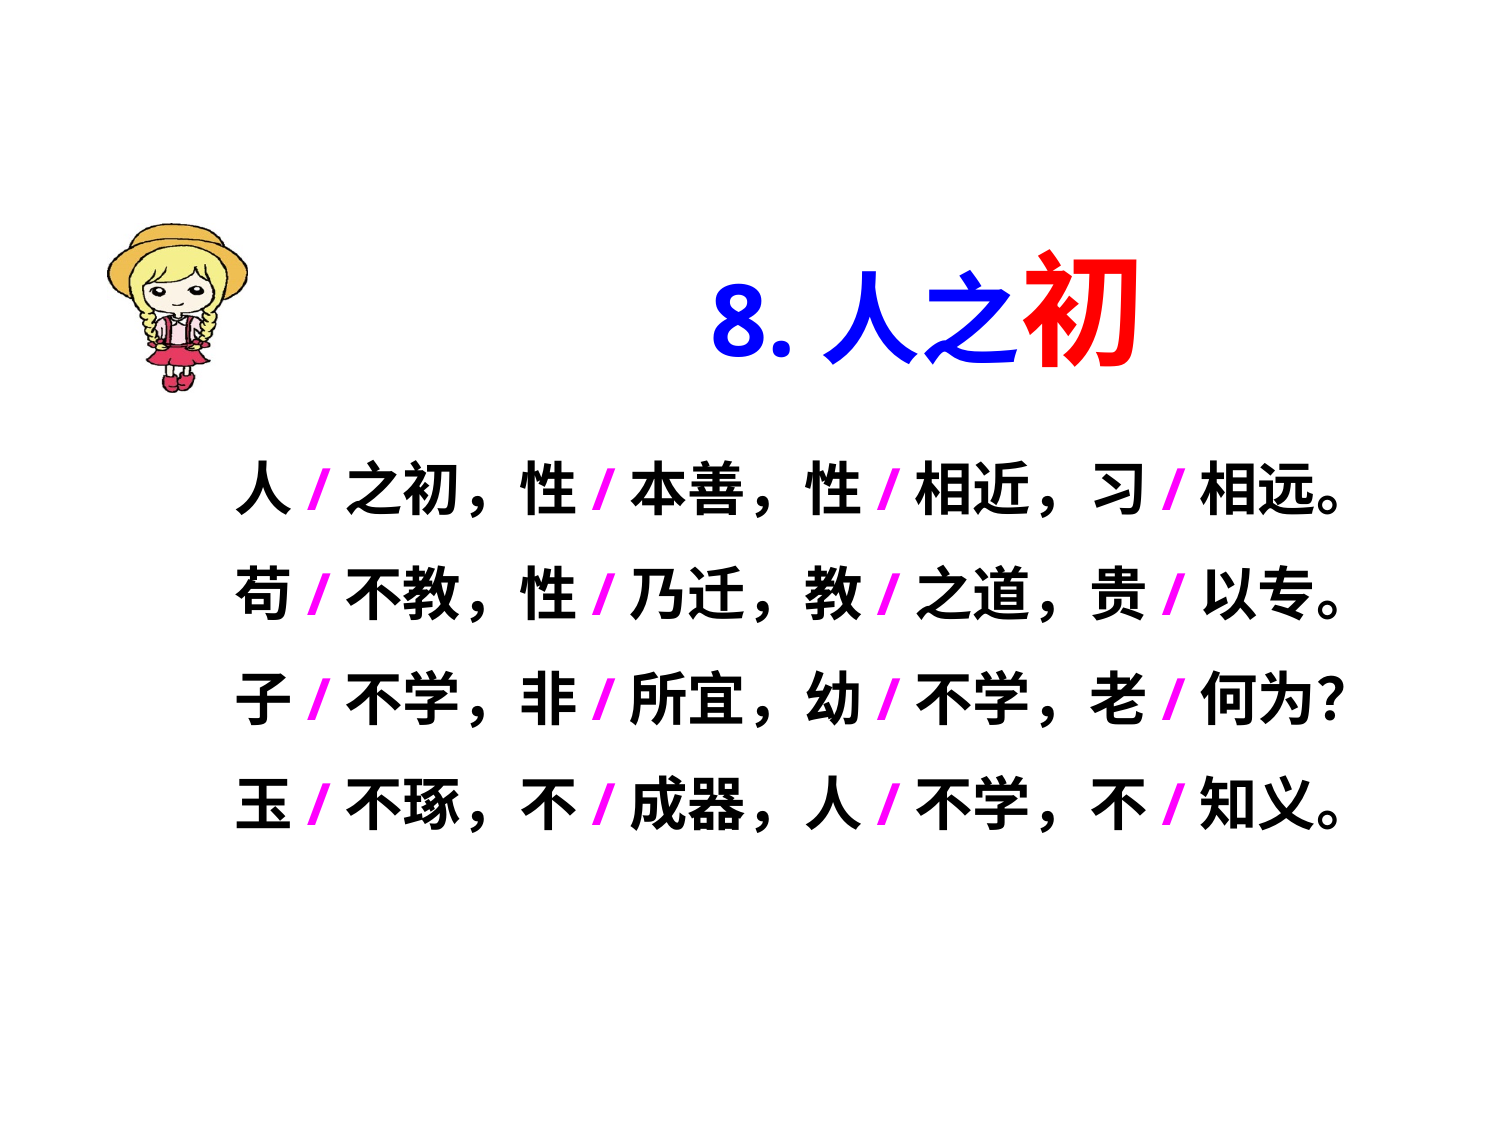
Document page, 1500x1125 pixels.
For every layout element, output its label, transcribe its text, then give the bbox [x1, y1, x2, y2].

text_box 人/之初，性/本善，性/相近，习/相远。 苟/不教，性/乃迁，教/之道，贵/以专。 子/不学，非/所宜，幼/不学，老/何为？ 玉/不琢，不/成器，人/不学，不/知义。 [219, 409, 1366, 845]
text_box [107, 223, 1209, 394]
